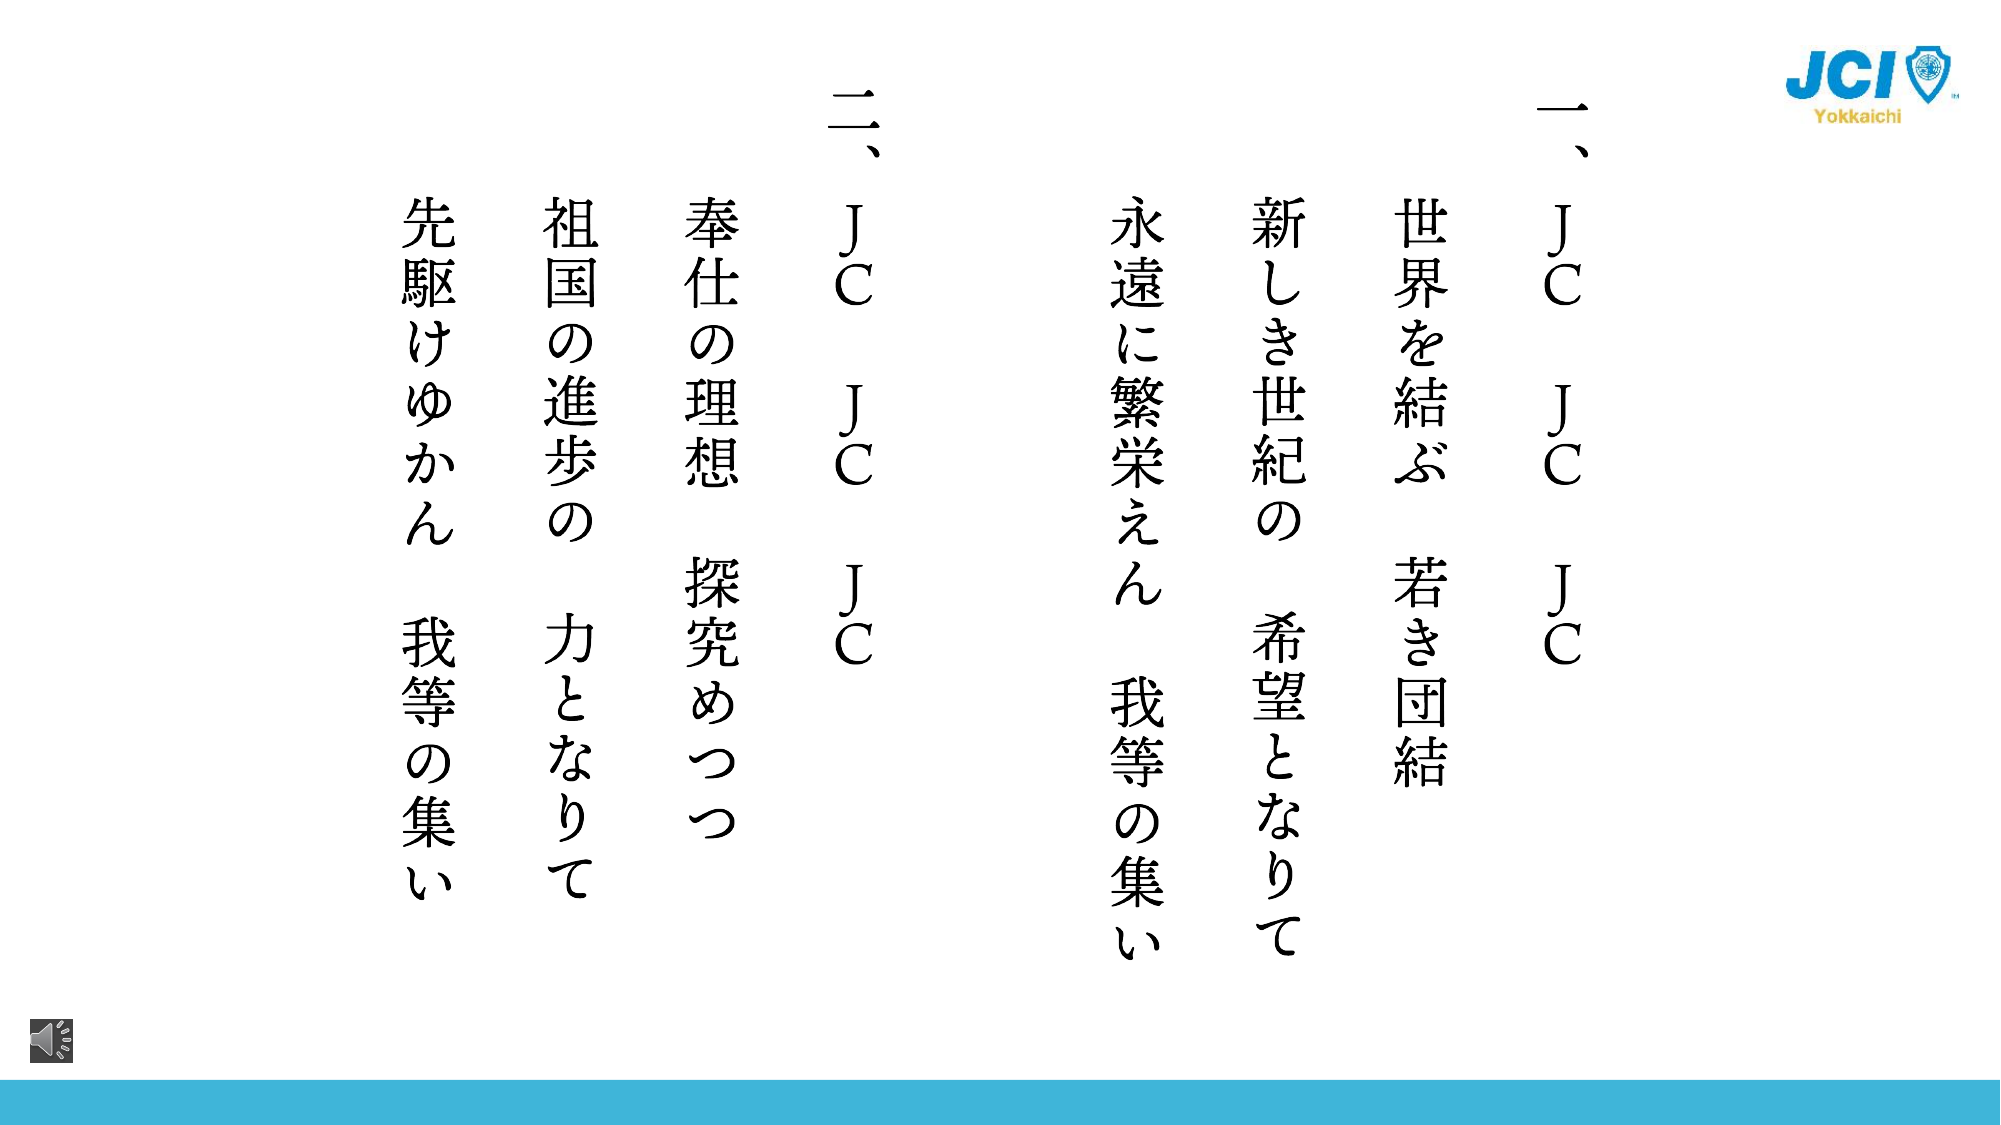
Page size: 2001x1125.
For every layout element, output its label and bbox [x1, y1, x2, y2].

picture [1784, 45, 1961, 124]
picture [29, 1018, 75, 1064]
picture [400, 80, 1600, 970]
